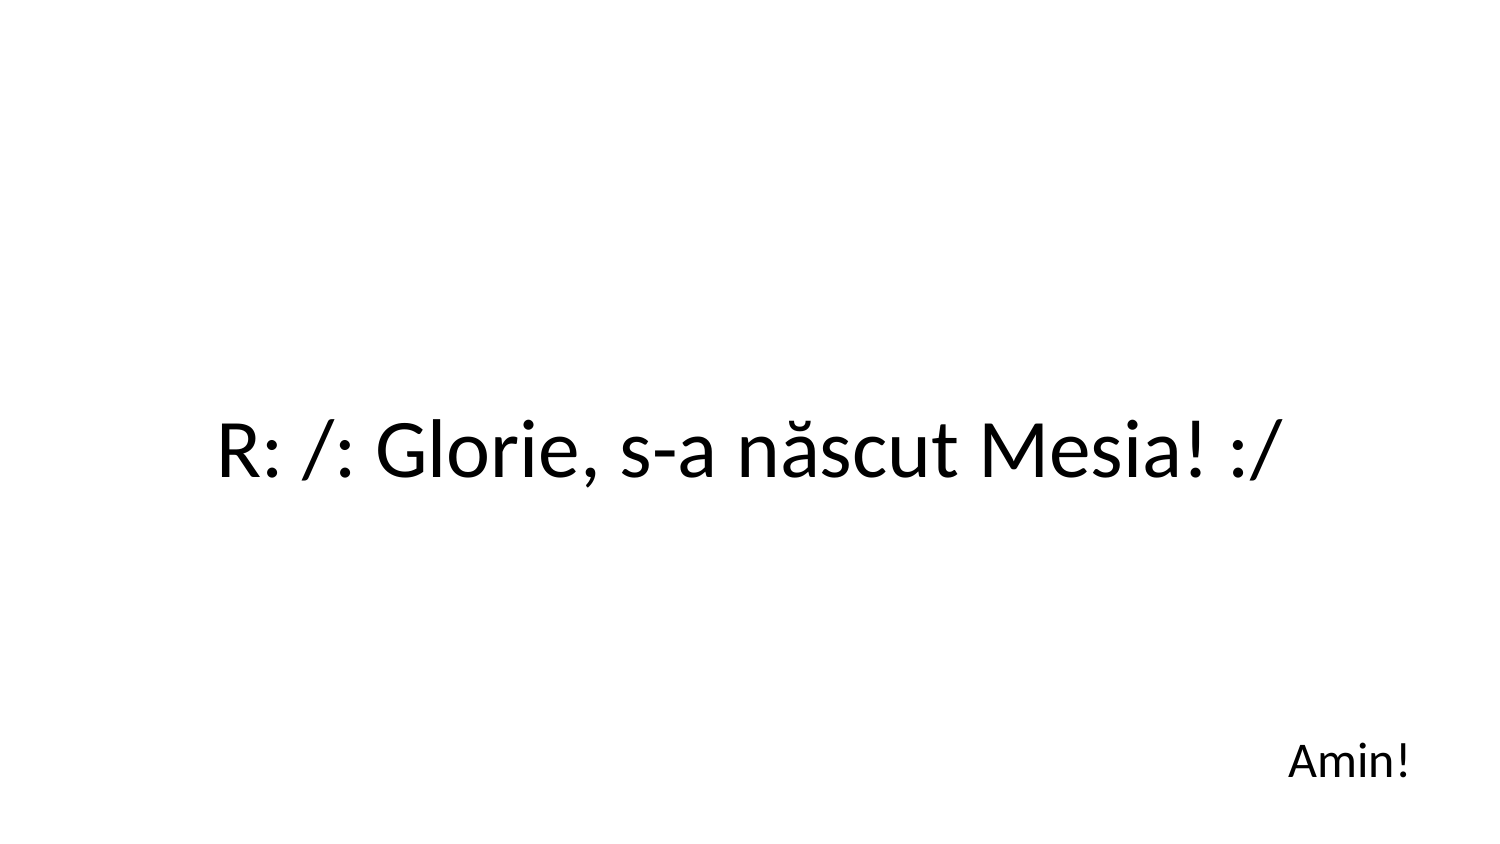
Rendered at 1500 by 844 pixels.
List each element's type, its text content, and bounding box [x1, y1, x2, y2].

text_box Amin! [1273, 674, 1427, 795]
text_box R: /: Glorie, s-a născut Mesia! :/ [201, 341, 1299, 502]
